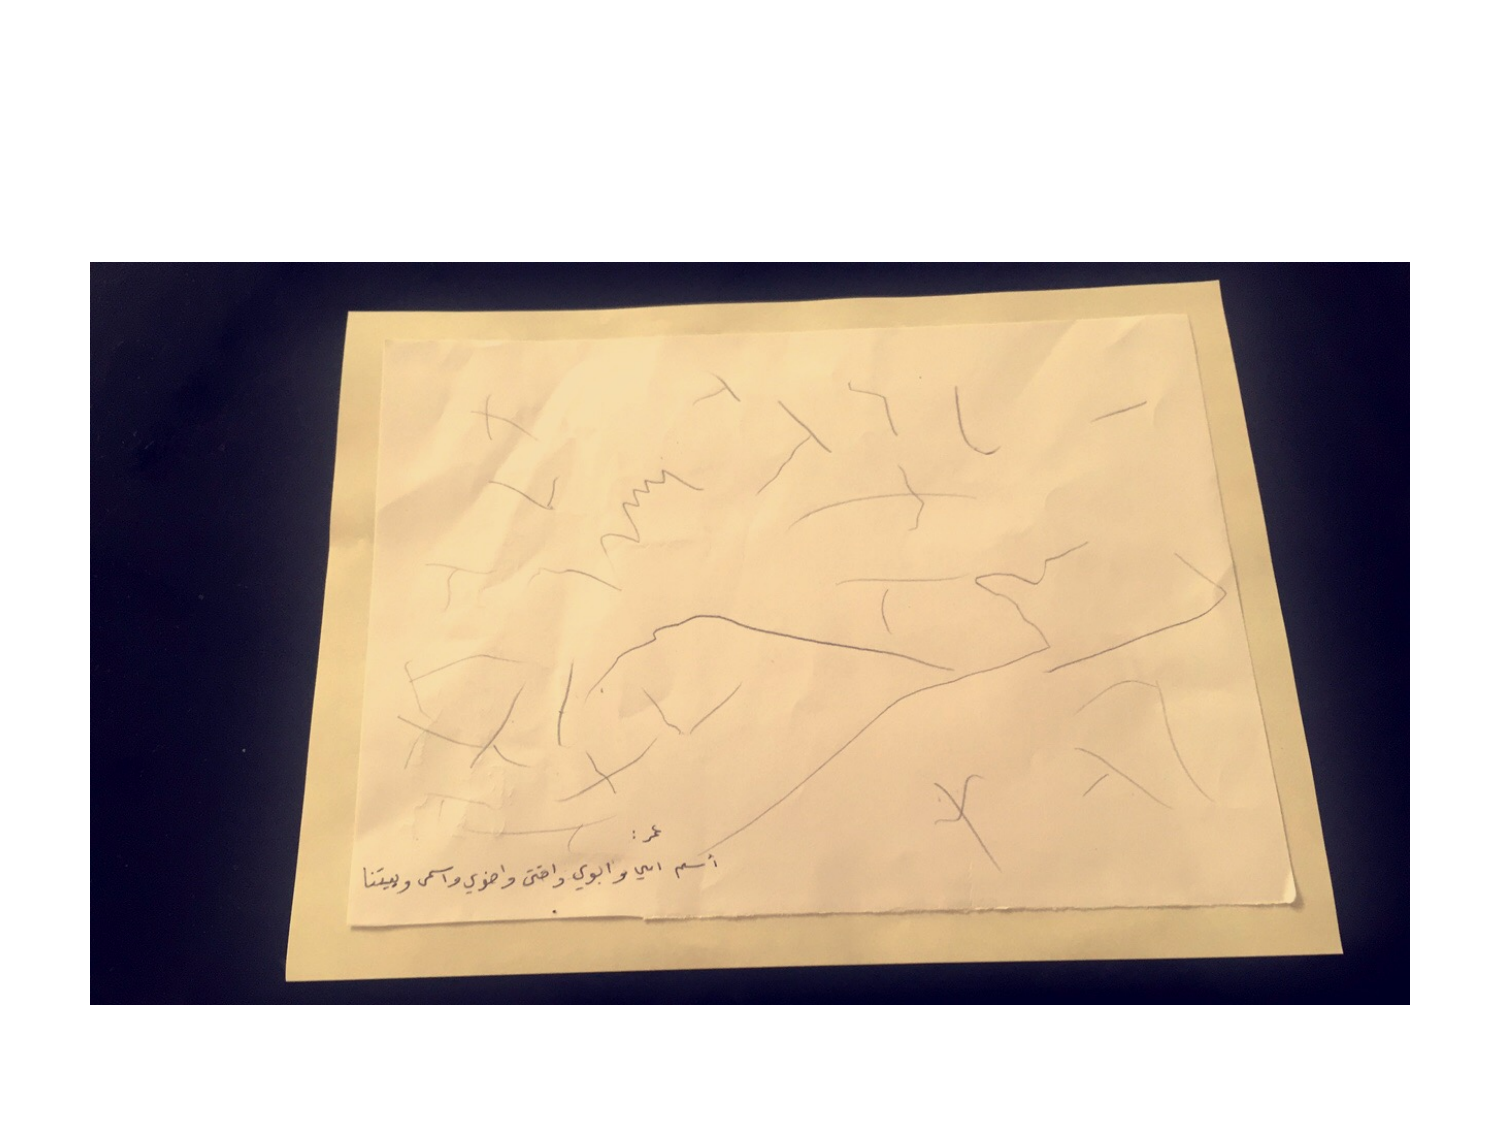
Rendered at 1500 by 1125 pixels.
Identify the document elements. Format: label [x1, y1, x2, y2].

list [89, 262, 1411, 1006]
